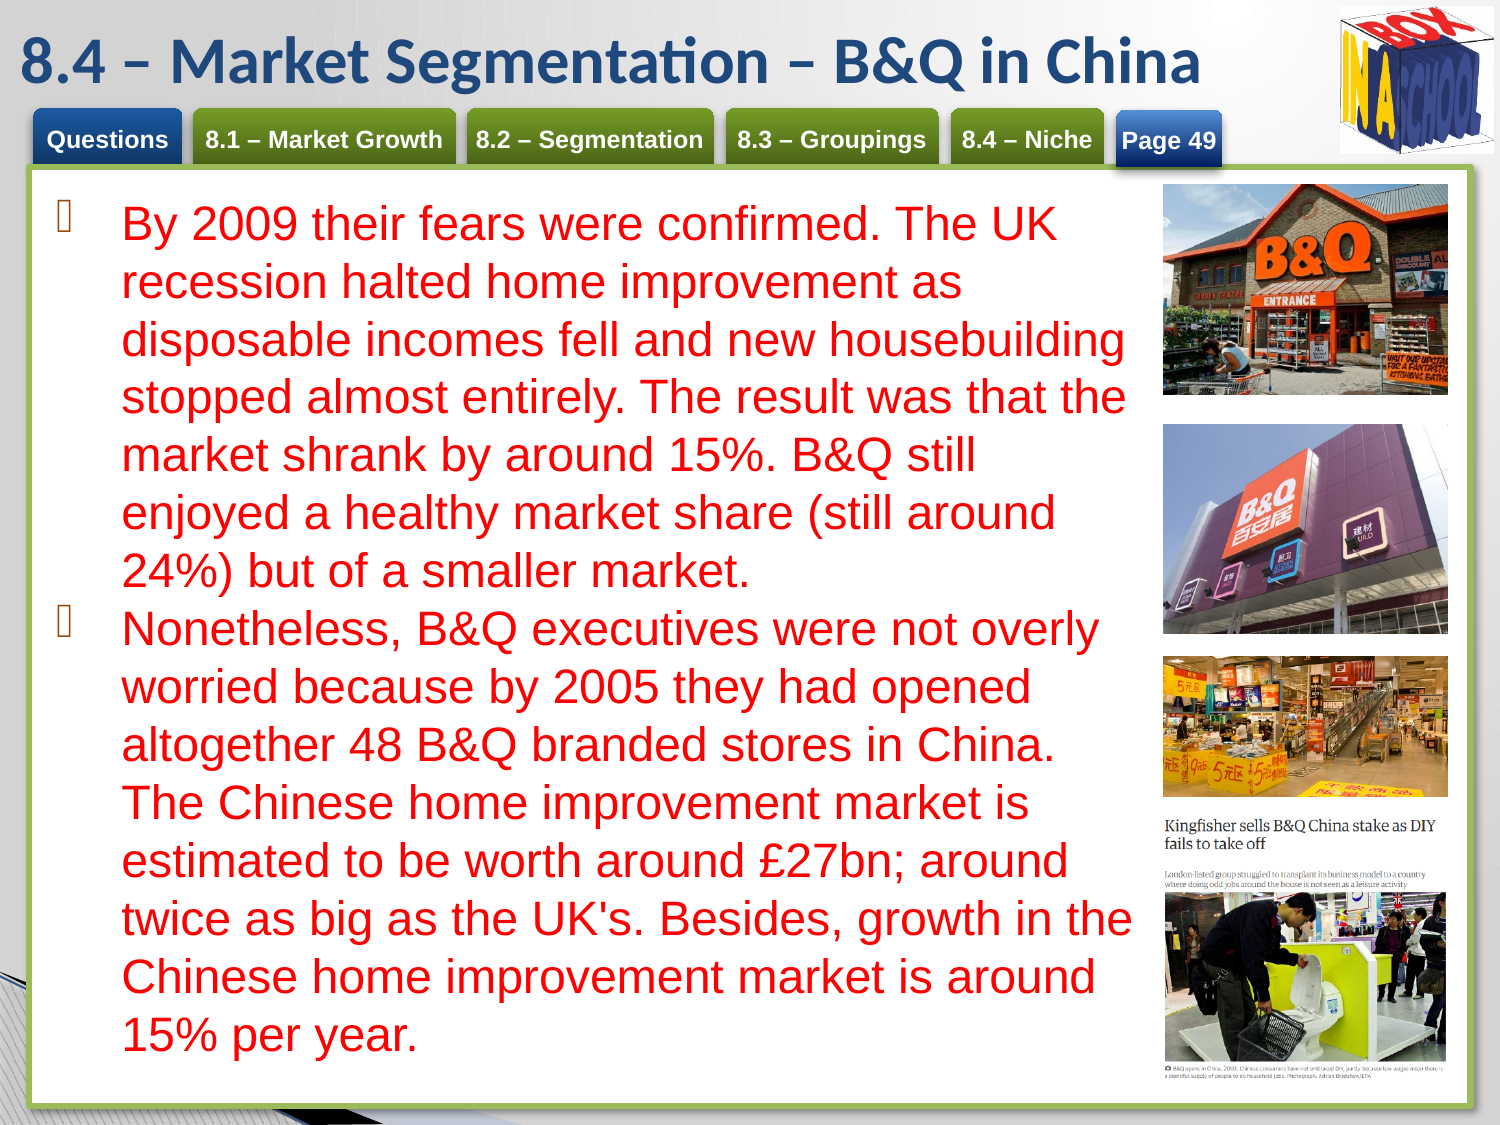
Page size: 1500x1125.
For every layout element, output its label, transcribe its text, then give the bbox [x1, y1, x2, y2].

picture [1163, 656, 1448, 797]
picture [281, 1114, 303, 1125]
title 8.4 – Market Segmentation – B&Q in China [5, 11, 1270, 102]
text_box Page 49 [1116, 109, 1223, 167]
picture [1340, 6, 1495, 154]
picture [1163, 184, 1448, 395]
text_box By 2009 their fears were confirmed. The UK recession halted home improvement as disposable incomes fell and new housebuilding stopped almost entirely. The result was that the market shrank by around 15%. B&Q still enjoyed a healthy market share (still around 24%) but of a smaller market. Nonetheless, B&Q executives were not overly worried because by 2005 they had opened altogether 48 B&Q branded stores in China. The Chinese home improvement market is estimated to be worth around £27bn; around twice as big as the UK's. Besides, growth in the Chinese home improvement market is around 15% per year. [41, 184, 1152, 1069]
picture [1163, 818, 1448, 1083]
picture [1163, 424, 1448, 634]
